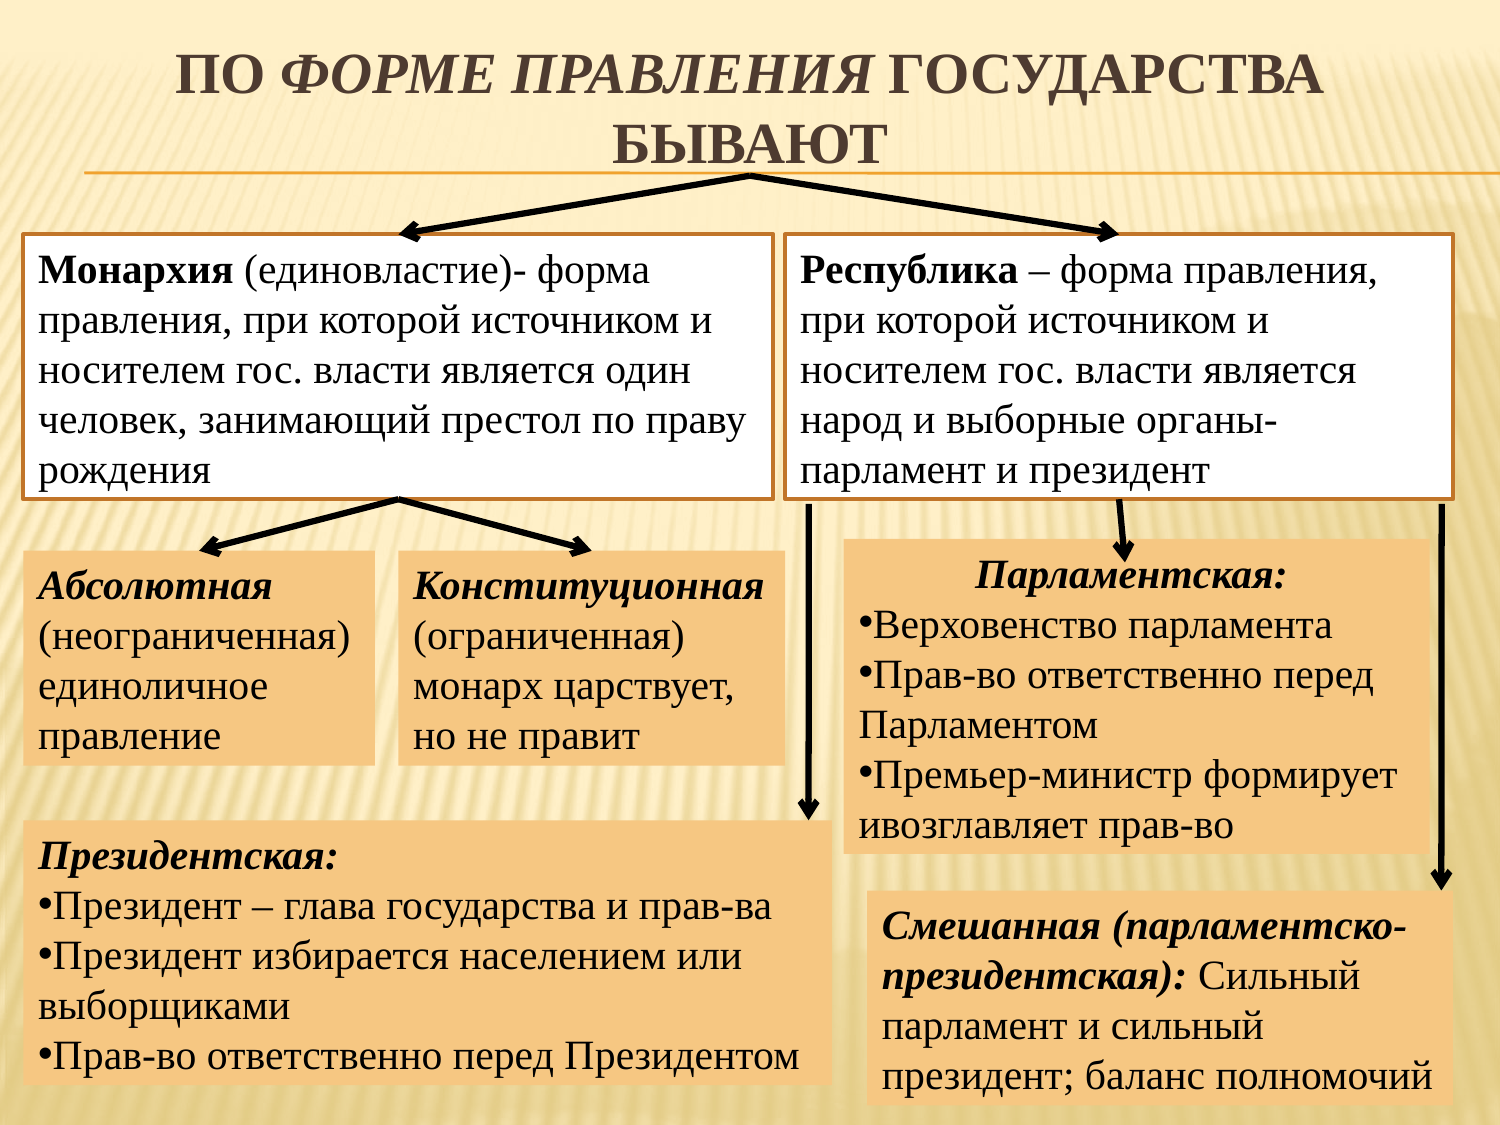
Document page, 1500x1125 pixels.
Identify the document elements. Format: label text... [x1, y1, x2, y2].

text_box Президентская: Президент – глава государства и прав-ва Президент избирается населением или выборщиками Прав-во ответственно перед Президентом [23, 820, 832, 1086]
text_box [1091, 528, 1153, 536]
title По Форме правления государства бывают [610, 35, 894, 176]
text_box Монархия (единовластие)- форма правления, при которой источником и носителем гос. власти является один человек, занимающий престол по праву рождения [21, 232, 775, 501]
text_box Республика – форма правления, при которой источником и носителем гос. власти является народ и выборные органы- парламент и президент [783, 232, 1455, 501]
title По Форме правления государства бывают [23, 35, 536, 176]
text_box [470, 429, 520, 624]
text_box Парламентская: Верховенство парламента Прав-во ответственно перед Парламентом Премьер-министр формирует ивозглавляет прав-во [843, 538, 1430, 854]
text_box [544, 28, 604, 382]
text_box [274, 426, 324, 627]
text_box Конституционная (ограниченная) монарх царствует, но не правит [398, 550, 786, 766]
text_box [904, 20, 965, 390]
text_box Абсолютная (неограниченная) единоличное правление [23, 550, 375, 766]
text_box Смешанная (парламентско-президентская): Сильный парламент и сильный президент; баланс полномочий [867, 890, 1453, 1106]
title По Форме правления государства бывают [974, 35, 1477, 176]
